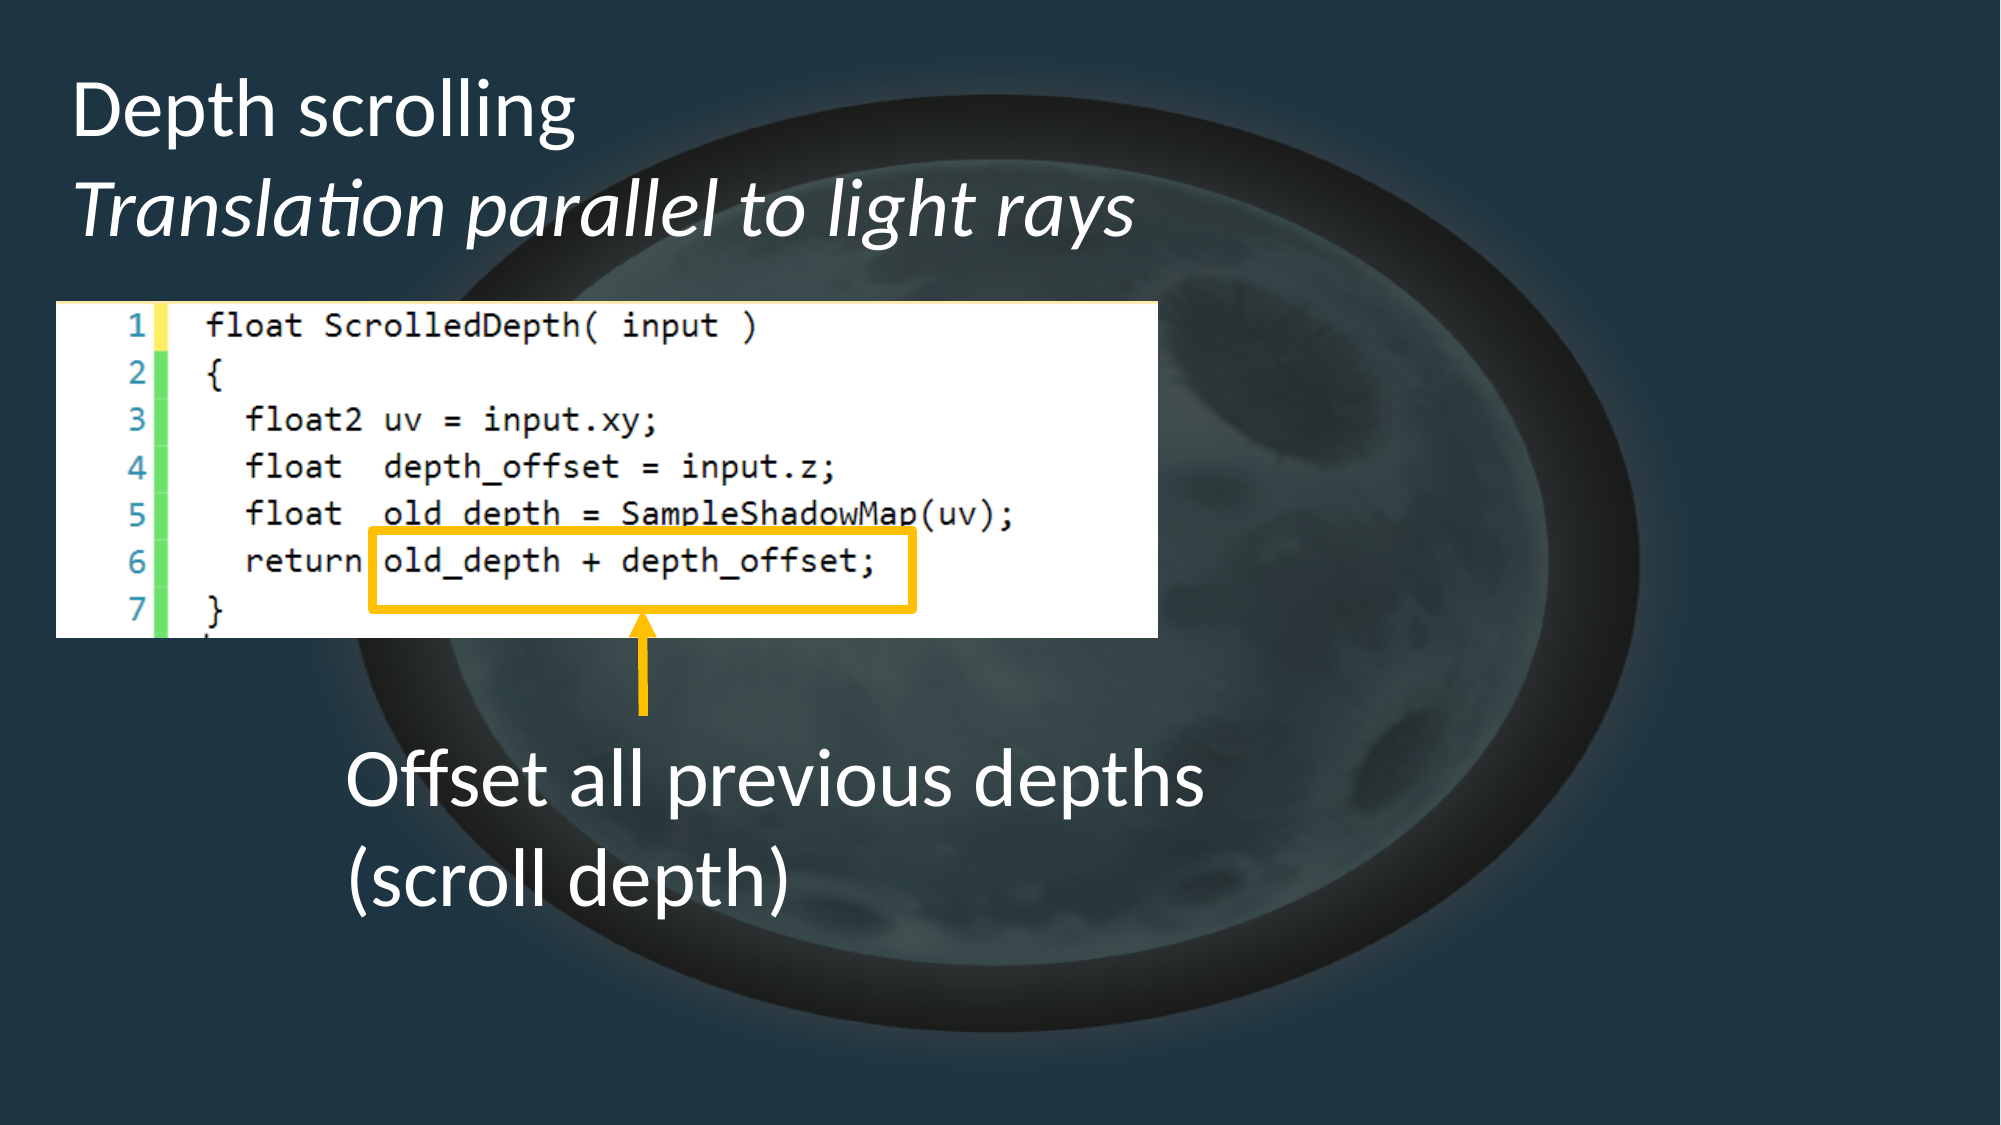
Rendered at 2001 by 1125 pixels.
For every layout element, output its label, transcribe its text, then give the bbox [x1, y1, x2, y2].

text_box Depth scrolling Translation parallel to light rays [56, 45, 1450, 260]
picture [0, 0, 2001, 1125]
text_box Offset all previous depths (scroll depth) [330, 715, 1578, 931]
